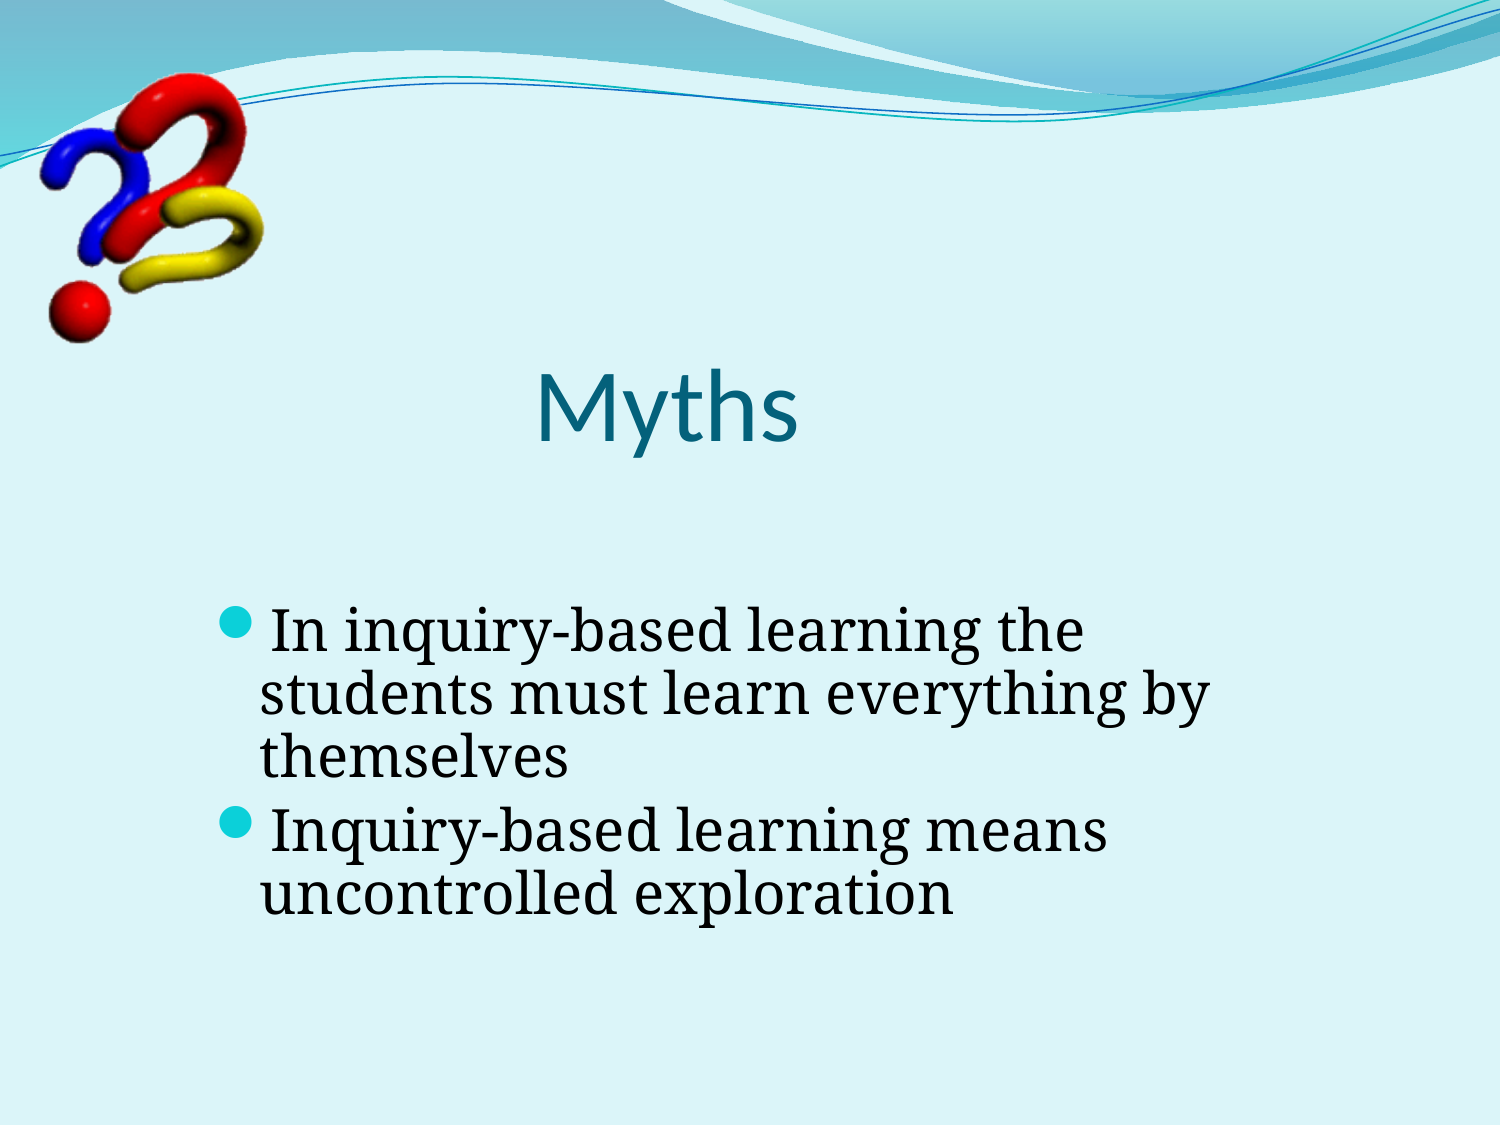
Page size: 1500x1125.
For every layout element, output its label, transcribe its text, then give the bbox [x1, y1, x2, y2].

list In inquiry-based learning the students must learn everything by themselves Inquiry-based learning means uncontrolled exploration [200, 593, 1350, 952]
picture [0, 62, 297, 361]
title Myths [533, 275, 955, 463]
